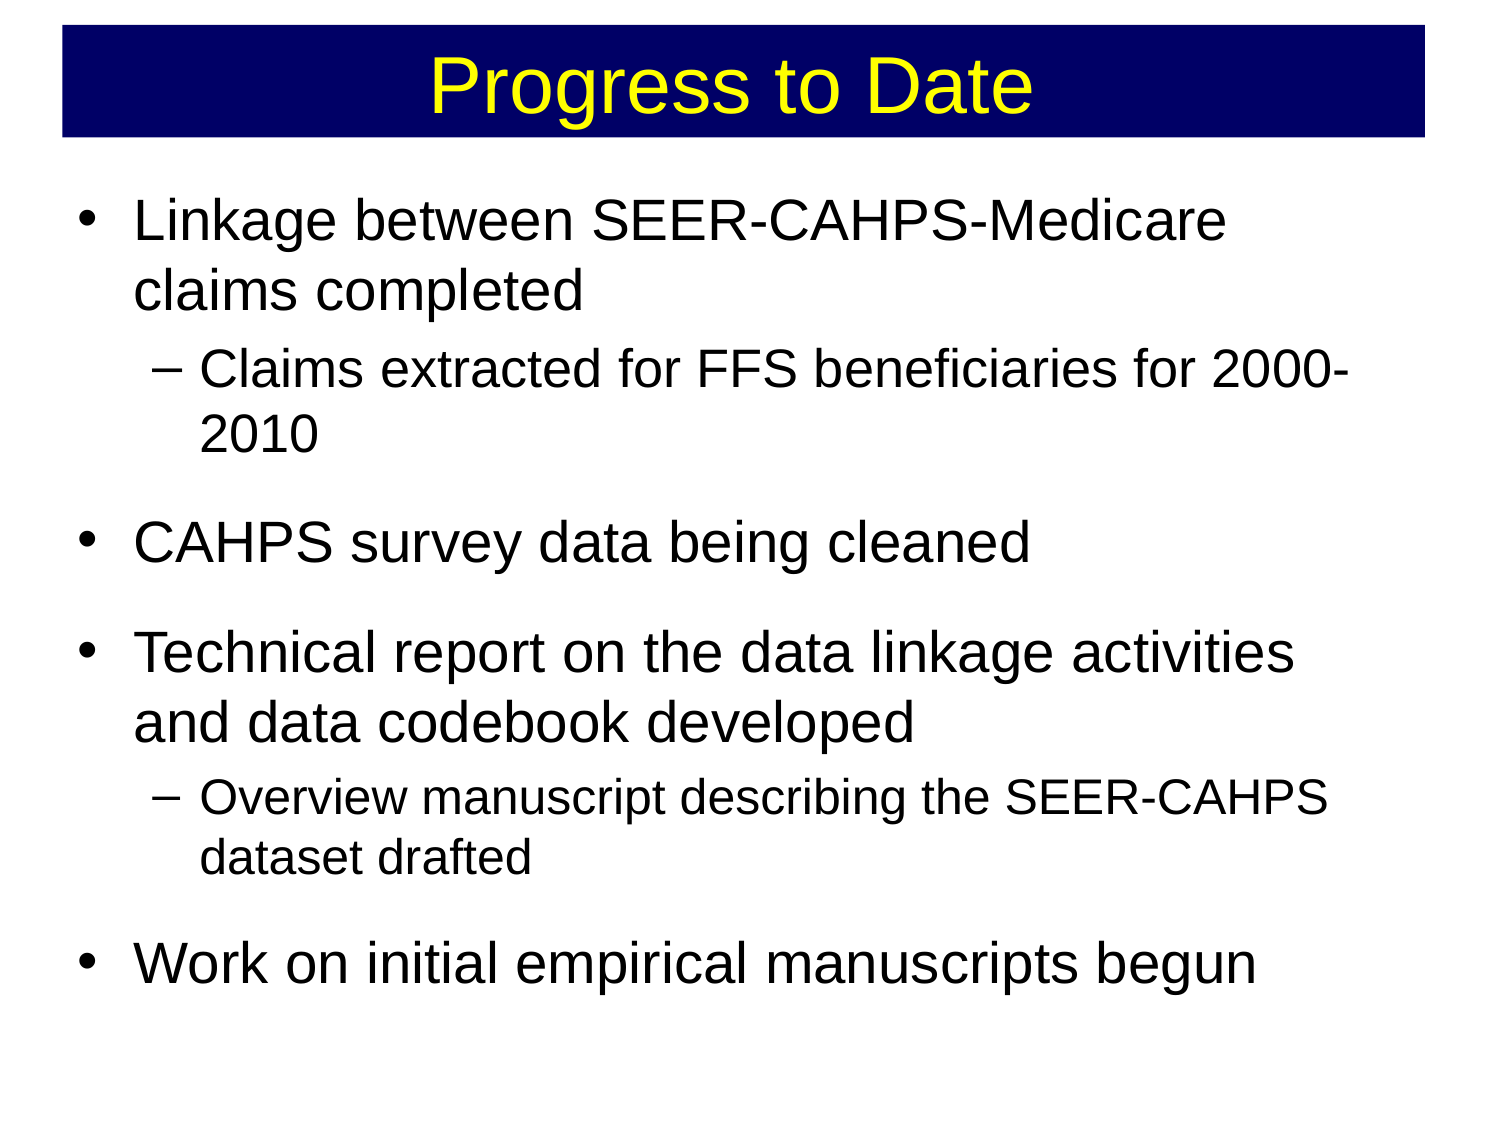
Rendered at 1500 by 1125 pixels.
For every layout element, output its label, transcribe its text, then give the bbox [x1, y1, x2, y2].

list Linkage between SEER-CAHPS-Medicare claims completed Claims extracted for FFS beneficiaries for 2000-2010 CAHPS survey data being cleaned Technical report on the data linkage activities and data codebook developed Overview manuscript describing the SEER-CAHPS dataset drafted Work on initial empirical manuscripts begun [62, 174, 1425, 1125]
title Progress to Date [62, 24, 1425, 138]
